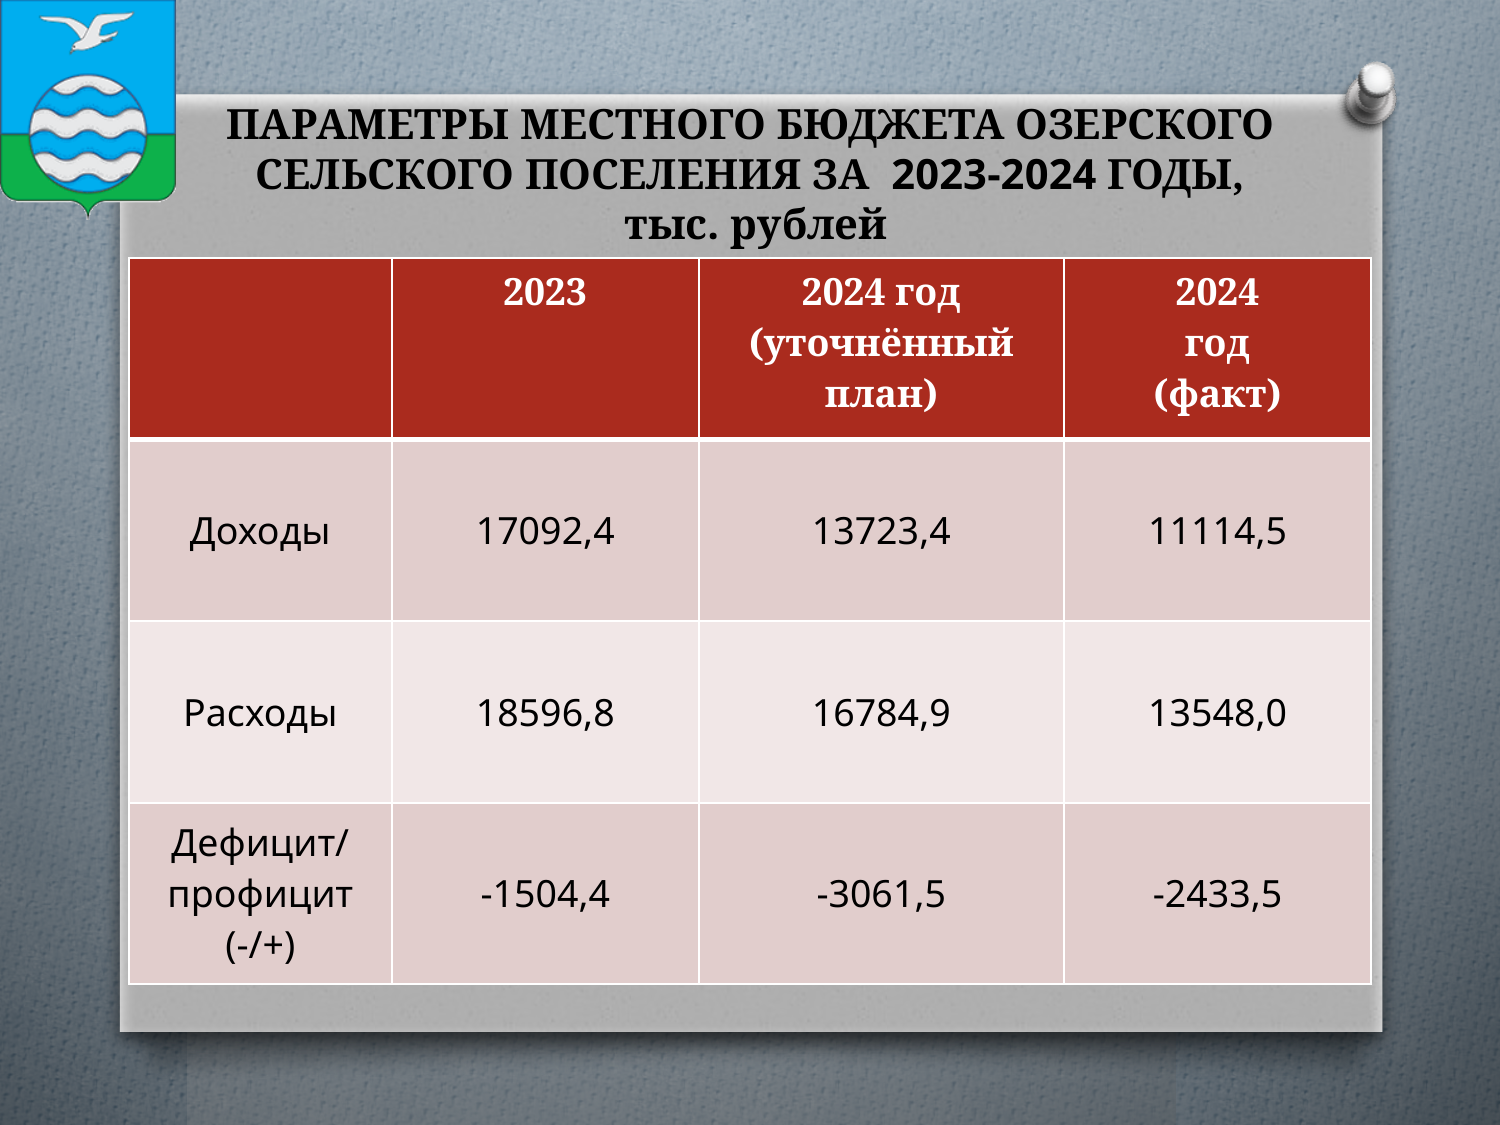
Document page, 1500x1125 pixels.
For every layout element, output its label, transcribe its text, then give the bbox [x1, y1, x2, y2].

table_header 2024 год (факт) [1065, 259, 1370, 437]
table_cell 13548,0 [1065, 622, 1370, 802]
table_cell 18596,8 [393, 622, 698, 802]
table_cell 11114,5 [1065, 442, 1370, 620]
title ПАРАМЕТРЫ МЕСТНОГО БЮДЖЕТА ОЗЕРСКОГО СЕЛЬСКОГО ПОСЕЛЕНИЯ ЗА 2023-2024 ГОДЫ, тыс. рублей [123, 90, 1388, 1035]
table_header 2023 [393, 259, 698, 437]
picture [50, 75, 126, 95]
table_cell 17092,4 [393, 442, 698, 620]
table_cell 13723,4 [700, 442, 1063, 620]
table_cell -3061,5 [700, 804, 1063, 983]
table_cell -2433,5 [1065, 804, 1370, 983]
table_cell Доходы [130, 442, 391, 620]
table_header [130, 259, 391, 437]
table_cell -1504,4 [393, 804, 698, 983]
table_cell Расходы [130, 622, 391, 802]
picture [0, 0, 198, 220]
table_cell Дефицит/профицит (-/+) [130, 804, 391, 983]
table_header 2024 год (уточнённый план) [700, 259, 1063, 437]
table_cell 16784,9 [700, 622, 1063, 802]
picture [1317, 35, 1439, 142]
picture [41, 13, 133, 52]
